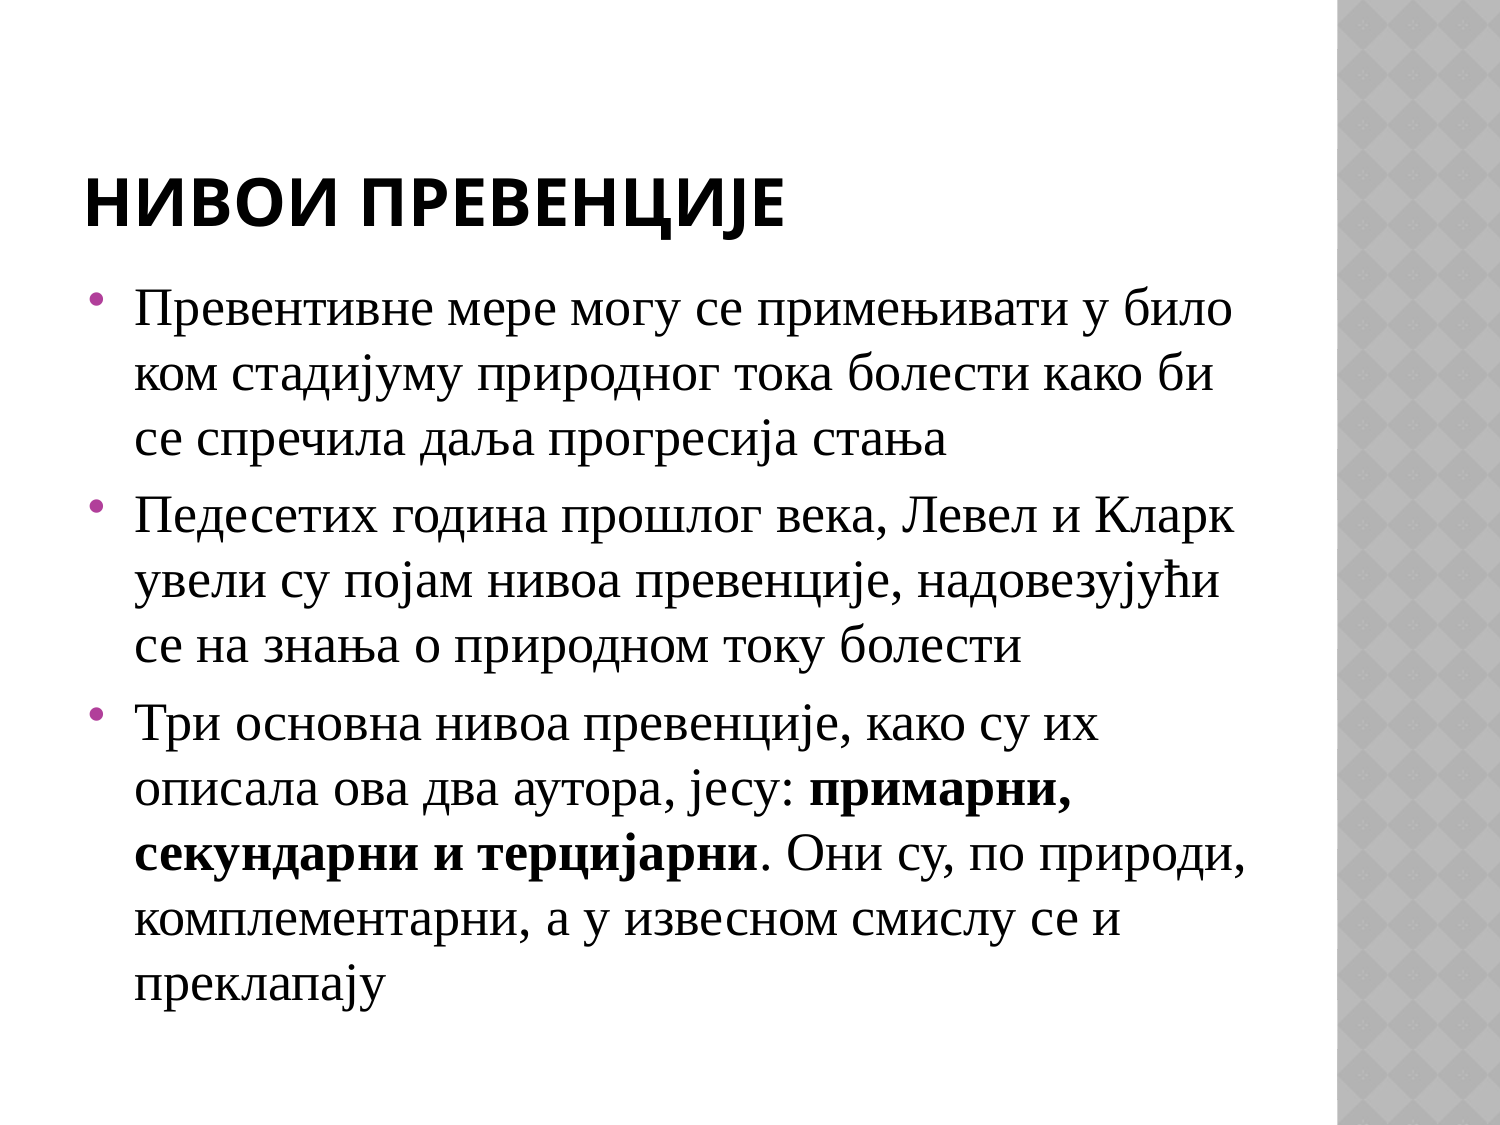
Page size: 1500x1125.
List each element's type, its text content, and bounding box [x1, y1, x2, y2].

title НИВОИ ПРЕВЕНЦИЈЕ [75, 52, 1263, 240]
list Превентивне мере могу се примењивати у било ком стадијуму природног тока болести како би се спречила даља прогресија стања Педесетих година прошлог века, Левел и Кларк увели су појам нивоа превенције, надовезујући се на знања о природном току болести Три основна нивоа превенције, како су их описала ова два аутора, јесу: примарни, секундарни и терцијарни. Они су, по природи, комплементарни, а у извесном смислу се и преклапају [75, 264, 1263, 1059]
